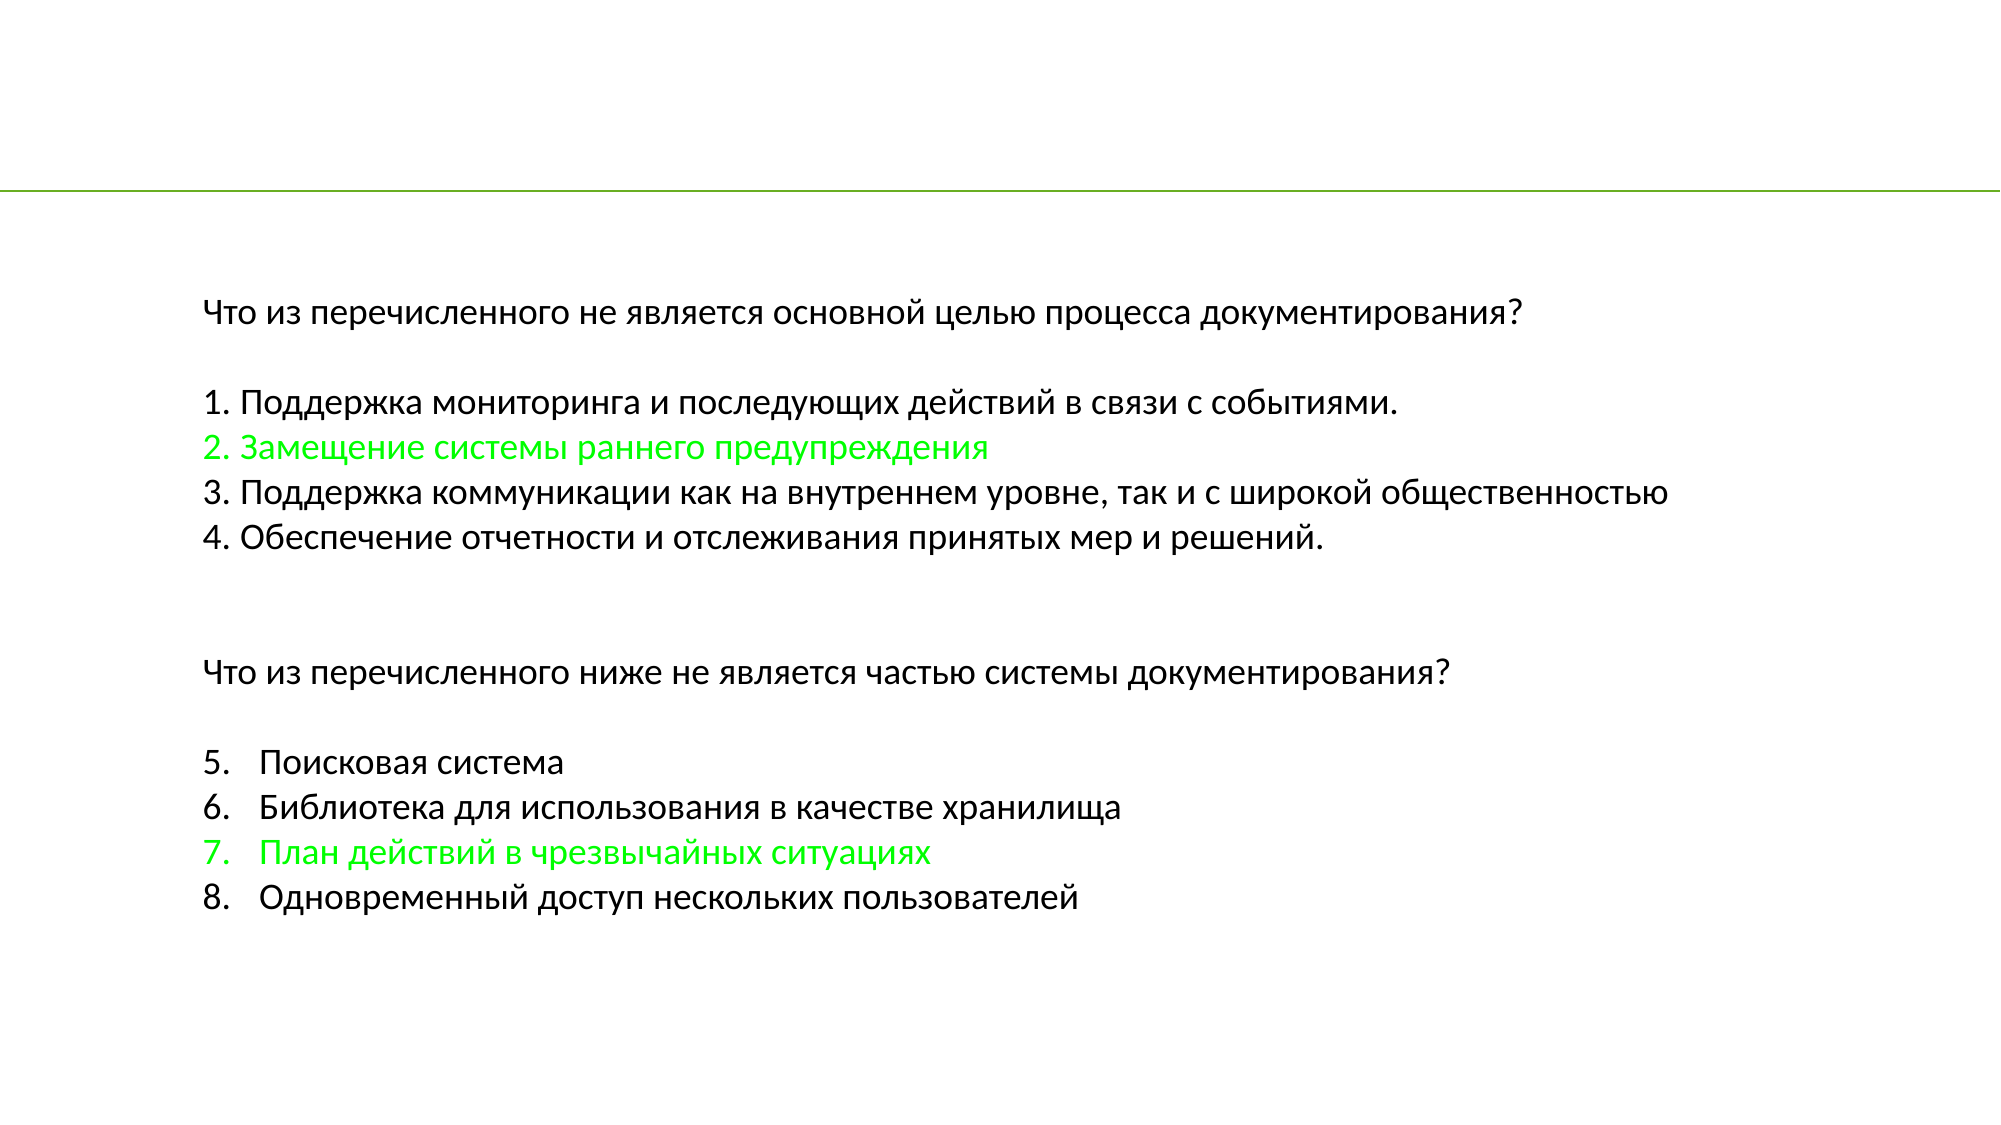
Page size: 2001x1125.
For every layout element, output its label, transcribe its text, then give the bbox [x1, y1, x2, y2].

text_box Что из перечисленного не является основной целью процесса документирования? Поддержка мониторинга и последующих действий в связи с событиями. Замещение системы раннего предупреждения Поддержка коммуникации как на внутреннем уровне, так и с широкой общественностью Обеспечение отчетности и отслеживания принятых мер и решений. Что из перечисленного ниже не является частью системы документирования? Поисковая система Библиотека для использования в качестве хранилища План действий в чрезвычайных ситуациях Одновременный доступ нескольких пользователей [188, 279, 1863, 1125]
